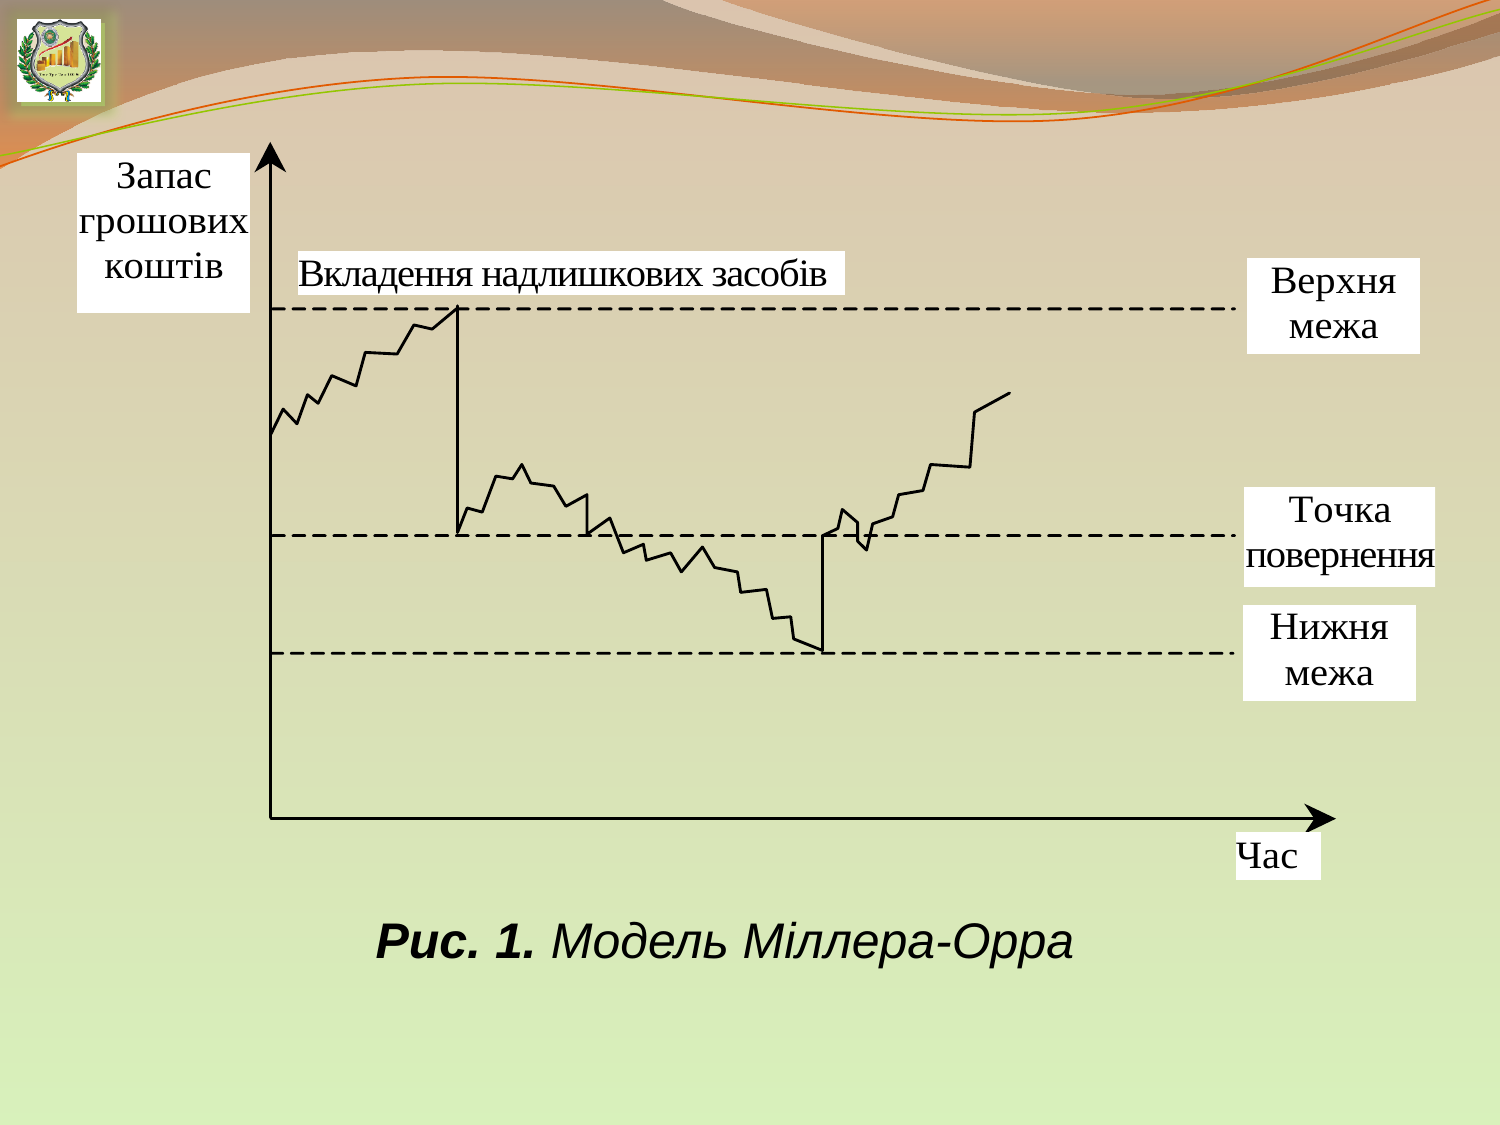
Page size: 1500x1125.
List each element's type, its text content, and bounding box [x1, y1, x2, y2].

text_box [0, 0, 1500, 75]
text_box Рис. 1. Модель Міллера-Орра [360, 900, 1090, 976]
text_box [76, 136, 1436, 882]
picture [17, 18, 101, 102]
